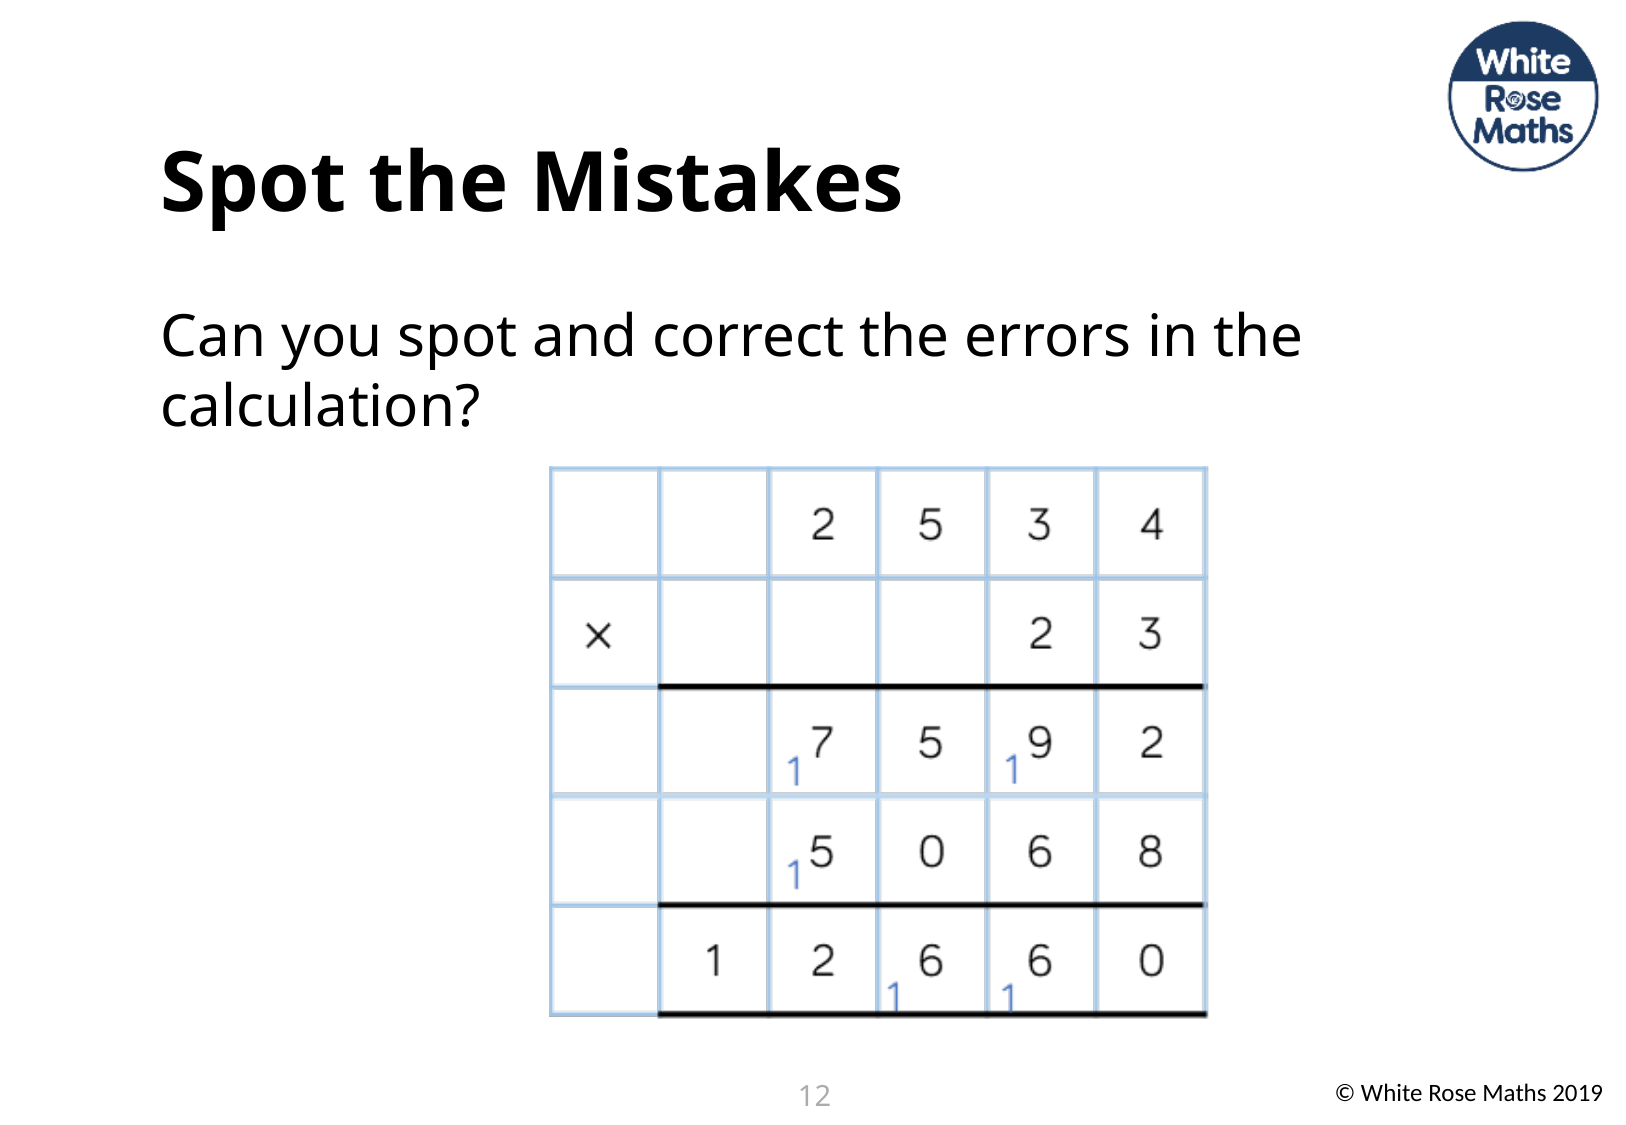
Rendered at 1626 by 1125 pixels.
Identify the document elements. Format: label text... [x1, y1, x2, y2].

text_box Spot the Mistakes Can you spot and correct the errors in the calculation? [145, 120, 1468, 446]
picture [549, 466, 1212, 1052]
picture [1444, 17, 1602, 175]
slide_number 12 [776, 1069, 854, 1125]
